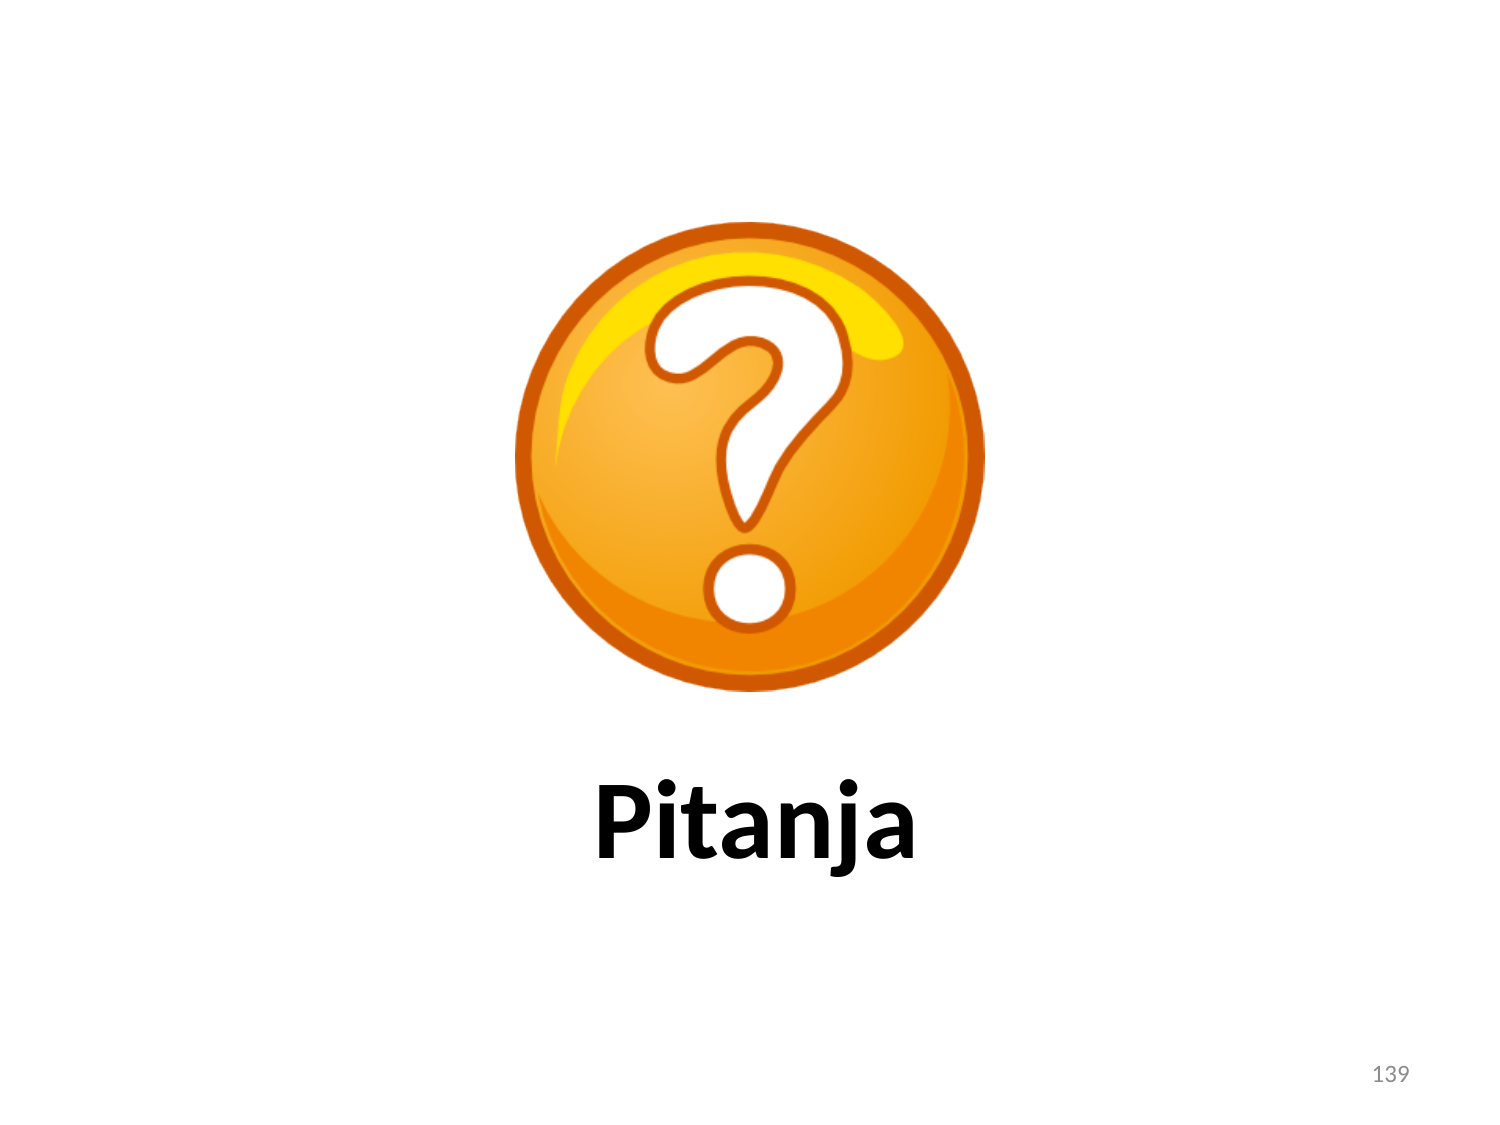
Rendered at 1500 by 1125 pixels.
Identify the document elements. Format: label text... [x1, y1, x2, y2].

picture [515, 222, 985, 692]
text_box Pitanja [578, 738, 935, 888]
slide_number 139 [1074, 1042, 1425, 1103]
